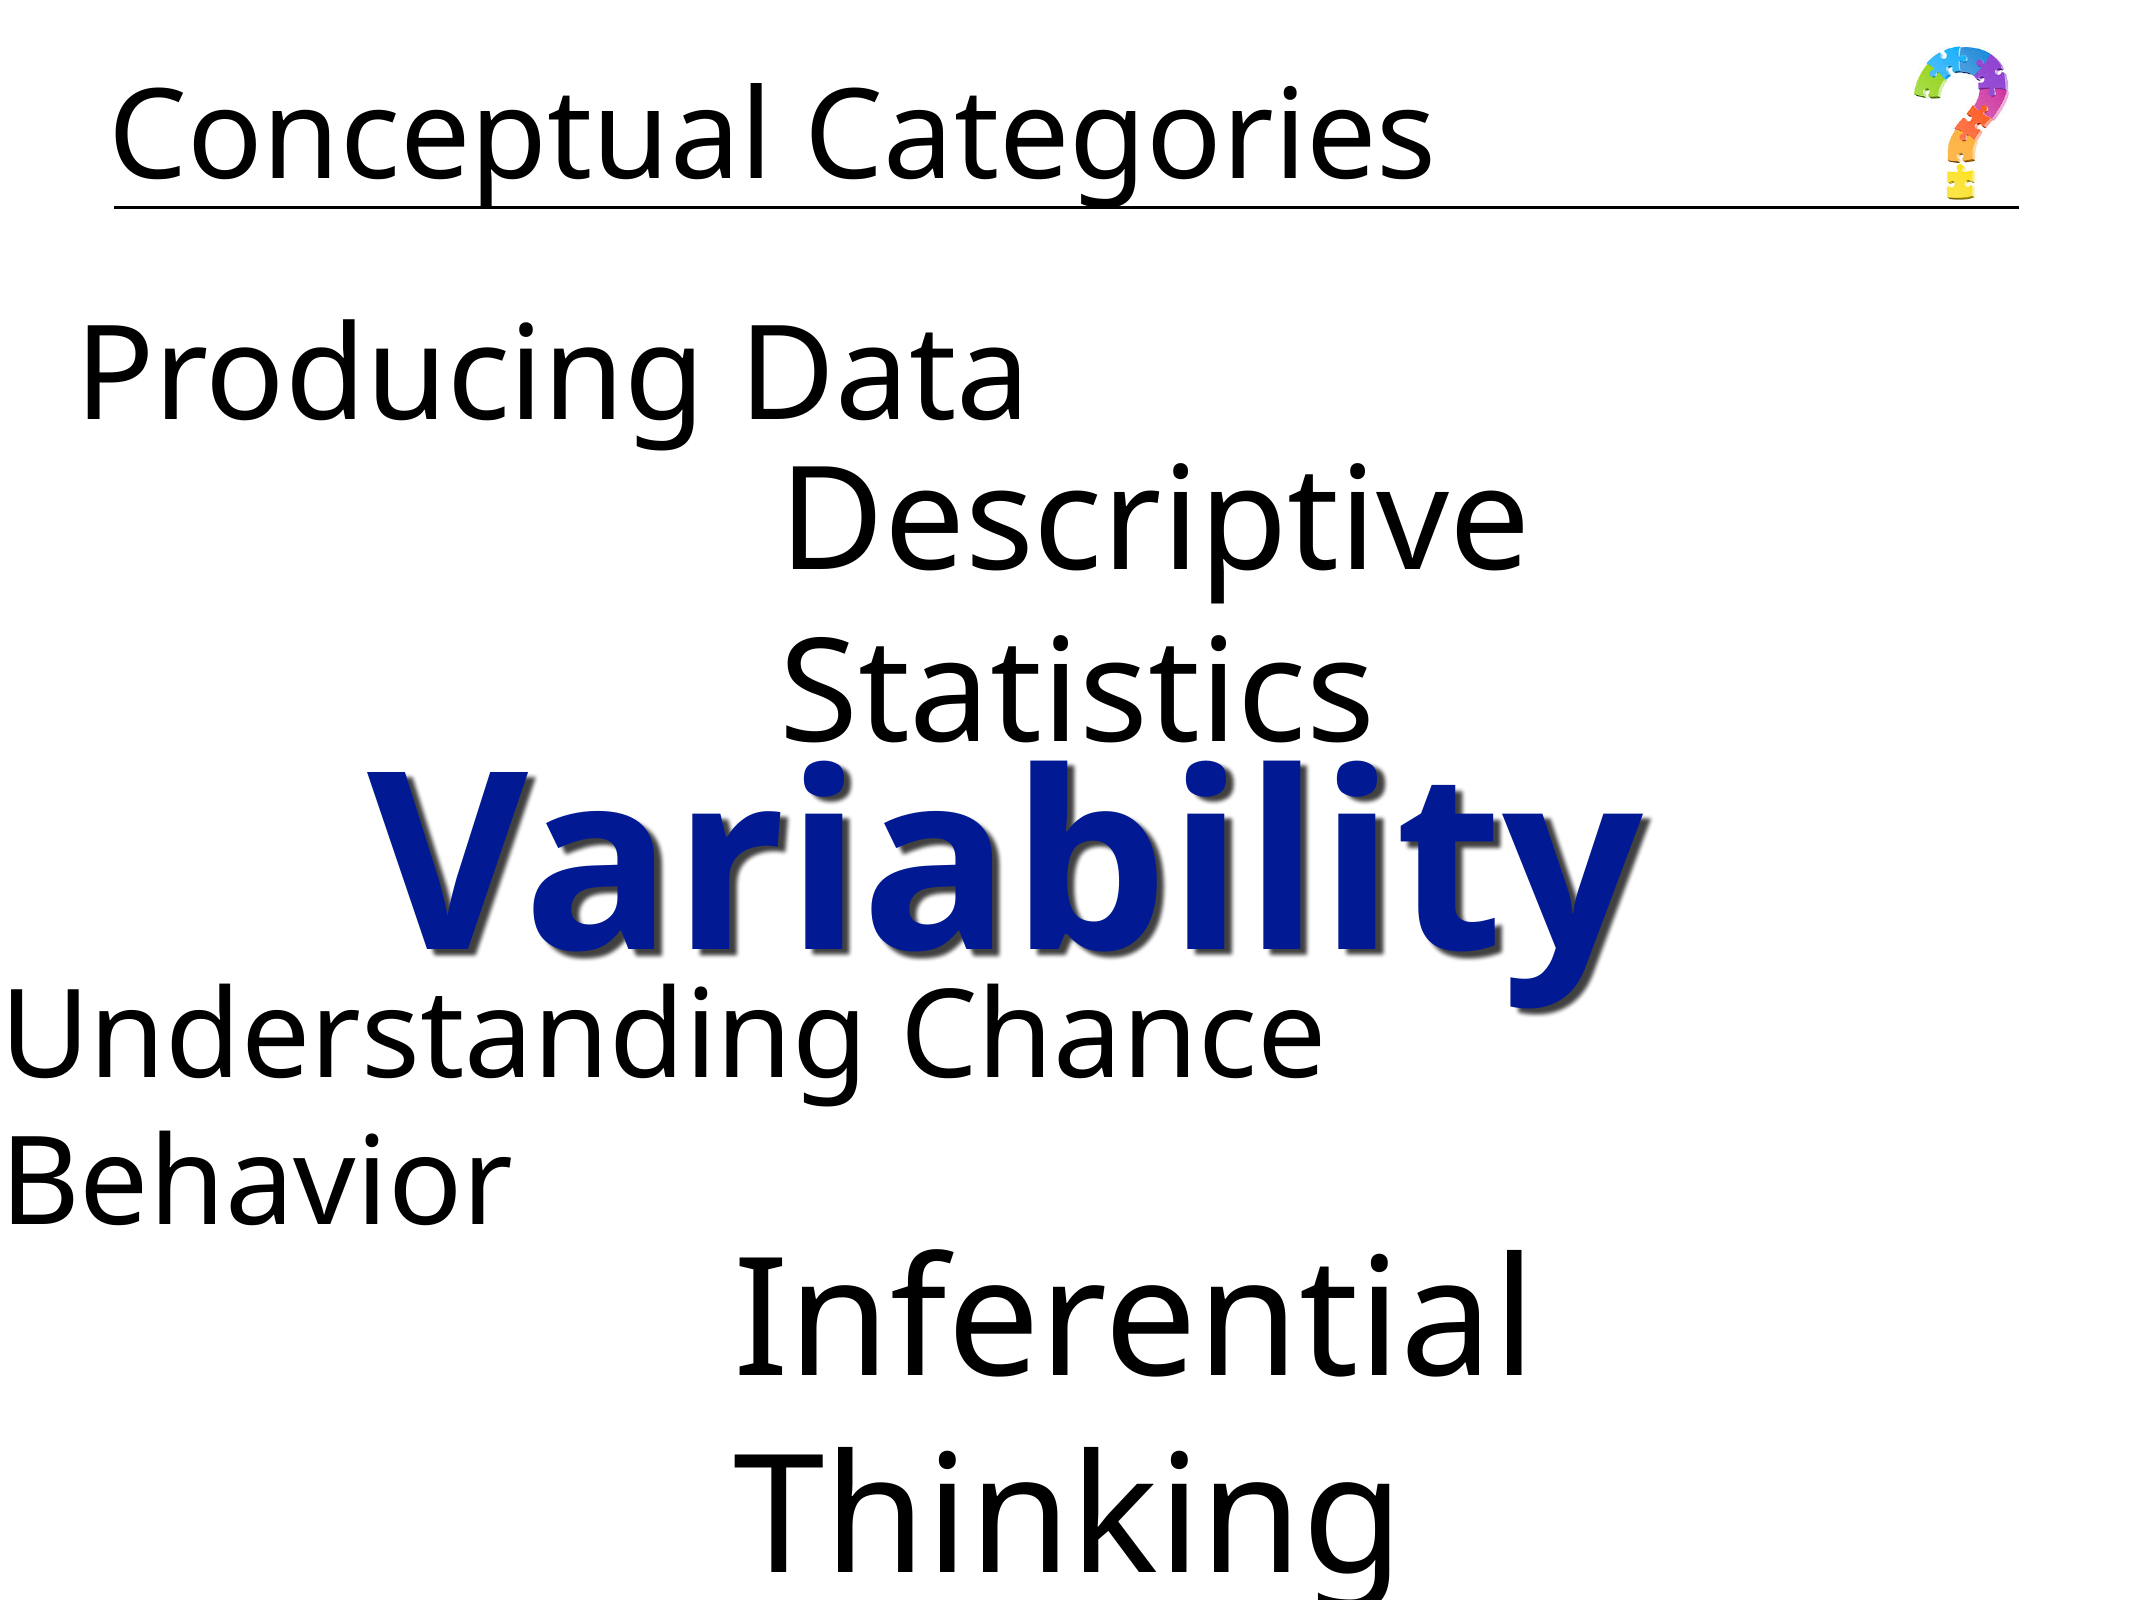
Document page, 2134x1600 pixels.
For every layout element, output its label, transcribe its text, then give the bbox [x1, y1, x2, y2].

text_box Understanding Chance Behavior [0, 954, 1728, 1250]
text_box Producing Data [74, 218, 1057, 515]
text_box Variability [289, 702, 1723, 998]
text_box Conceptual Categories [108, 41, 113, 215]
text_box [114, 35, 2026, 210]
text_box Inferential Thinking [733, 1260, 2134, 1557]
text_box Descriptive Statistics [779, 450, 2034, 746]
